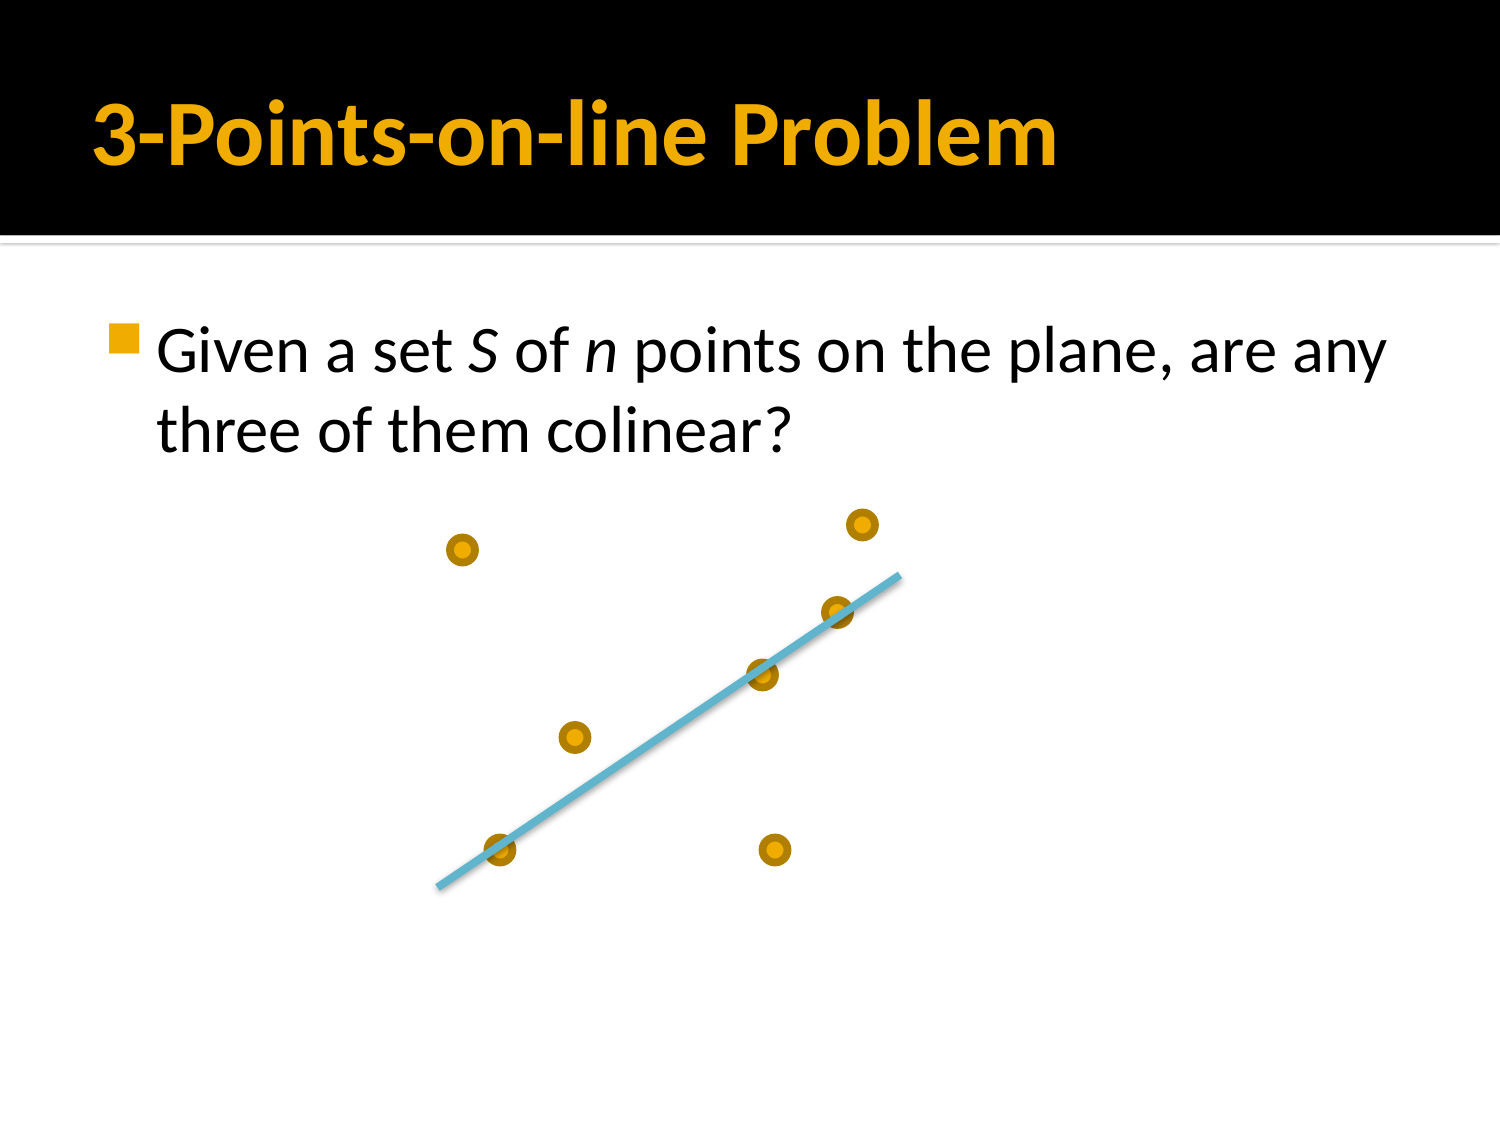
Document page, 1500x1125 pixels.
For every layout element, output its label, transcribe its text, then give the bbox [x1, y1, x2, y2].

text_box [446, 533, 479, 567]
text_box [846, 508, 879, 542]
title 3-Points-on-line Problem [75, 25, 1425, 231]
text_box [437, 574, 900, 888]
list Given a set S of n points on the plane, are any three of them colinear? [75, 291, 1425, 1050]
